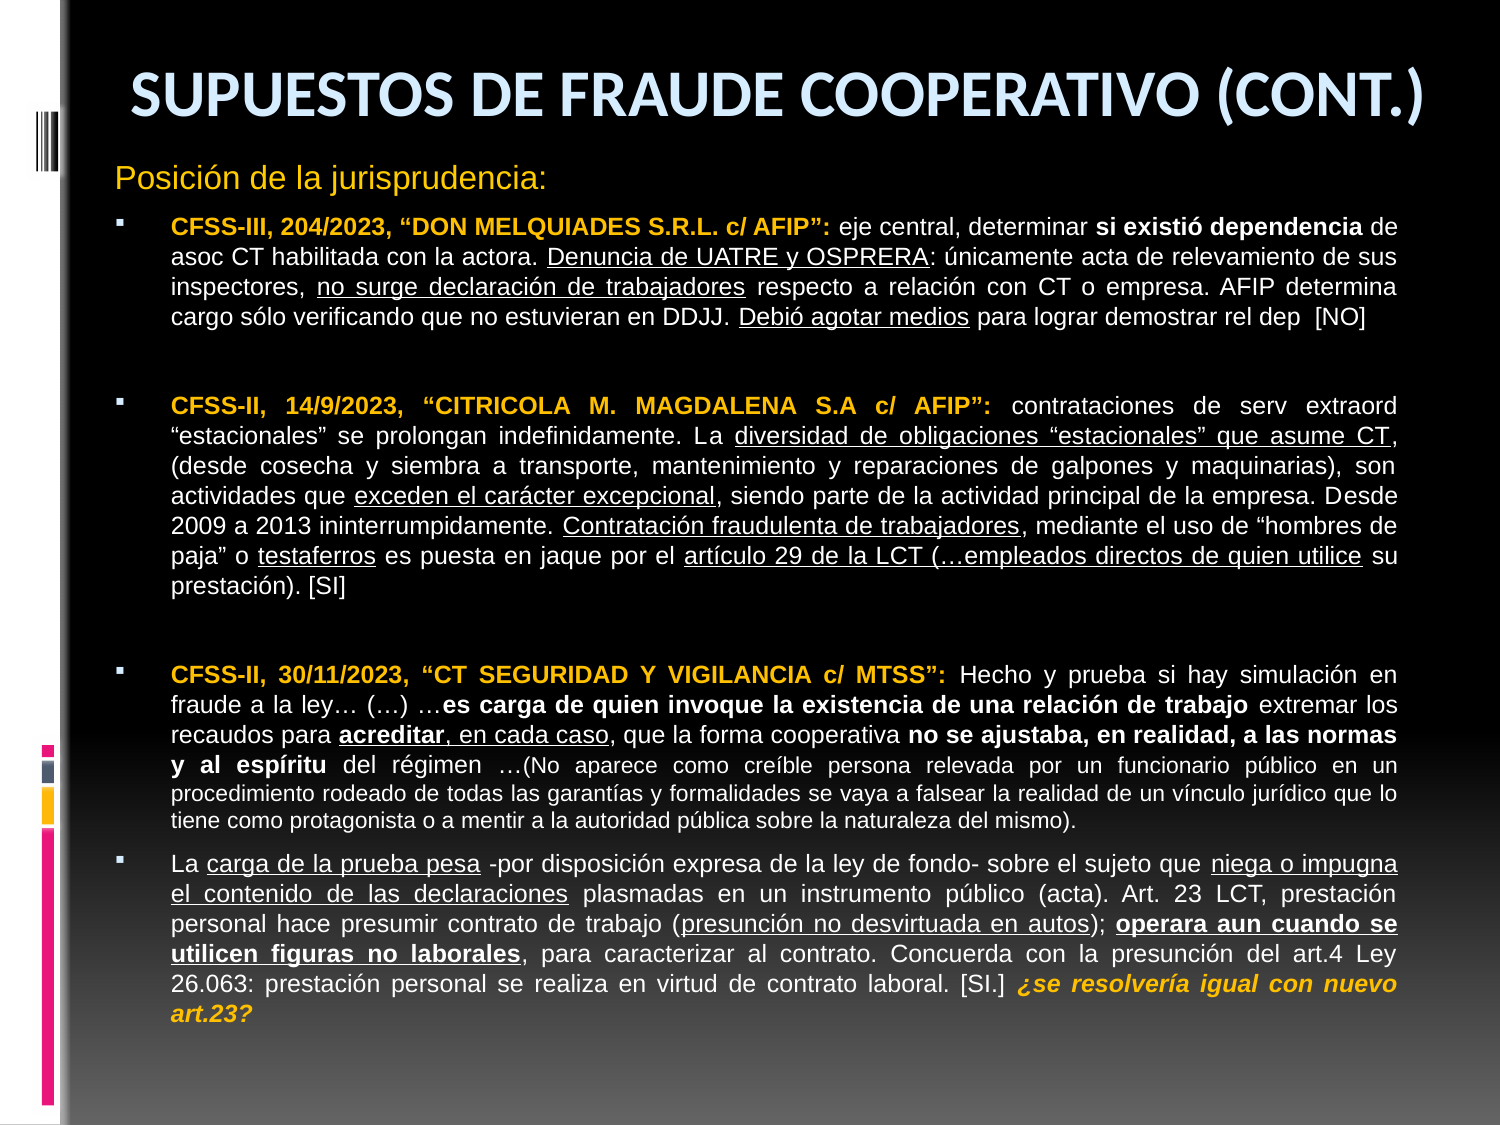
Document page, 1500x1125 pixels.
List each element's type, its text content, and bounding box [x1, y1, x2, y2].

title Supuestos de fraude cooperativo (CONT.) [88, 42, 1471, 143]
list Posición de la jurisprudencia: CFSS-III, 204/2023, “DON MELQUIADES S.R.L. c/ AFIP”: eje central, determinar si existió dependencia de asoc CT habilitada con la actora. Denuncia de UATRE y OSPRERA: únicamente acta de relevamiento de sus inspectores, no surge declaración de trabajadores respecto a relación con CT o empresa. AFIP determina cargo sólo verificando que no estuvieran en DDJJ. Debió agotar medios para lograr demostrar rel dep [NO] CFSS-II, 14/9/2023, “CITRICOLA M. MAGDALENA S.A c/ AFIP”: contrataciones de serv extraord “estacionales” se prolongan indefinidamente. La diversidad de obligaciones “estacionales” que asume CT, (desde cosecha y siembra a transporte, mantenimiento y reparaciones de galpones y maquinarias), son actividades que exceden el carácter excepcional, siendo parte de la actividad principal de la empresa. Desde 2009 a 2013 ininterrumpidamente. Contratación fraudulenta de trabajadores, mediante el uso de “hombres de paja” o testaferros es puesta en jaque por el artículo 29 de la LCT (…empleados directos de quien utilice su prestación). [SI] CFSS-II, 30/11/2023, “CT SEGURIDAD Y VIGILANCIA c/ MTSS”: Hecho y prueba si hay simulación en fraude a la ley… (…) …es carga de quien invoque la existencia de una relación de trabajo extremar los recaudos para acreditar, en cada caso, que la forma cooperativa no se ajustaba, en realidad, a las normas y al espíritu del régimen …(No aparece como creíble persona relevada por un funcionario público en un procedimiento rodeado de todas las garantías y formalidades se vaya a falsear la realidad de un vínculo jurídico que lo tiene como protagonista o a mentir a la autoridad pública sobre la naturaleza del mismo). La carga de la prueba pesa -por disposición expresa de la ley de fondo- sobre el sujeto que niega o impugna el contenido de las declaraciones plasmadas en un instrumento público (acta). Art. 23 LCT, prestación personal hace presumir contrato de trabajo (presunción no desvirtuada en autos); operara aun cuando se utilicen figuras no laborales, para caracterizar al contrato. Concuerda con la presunción del art.4 Ley 26.063: prestación personal se realiza en virtud de contrato laboral. [SI.] ¿se resolvería igual con nuevo art.23? [88, 149, 1414, 1073]
